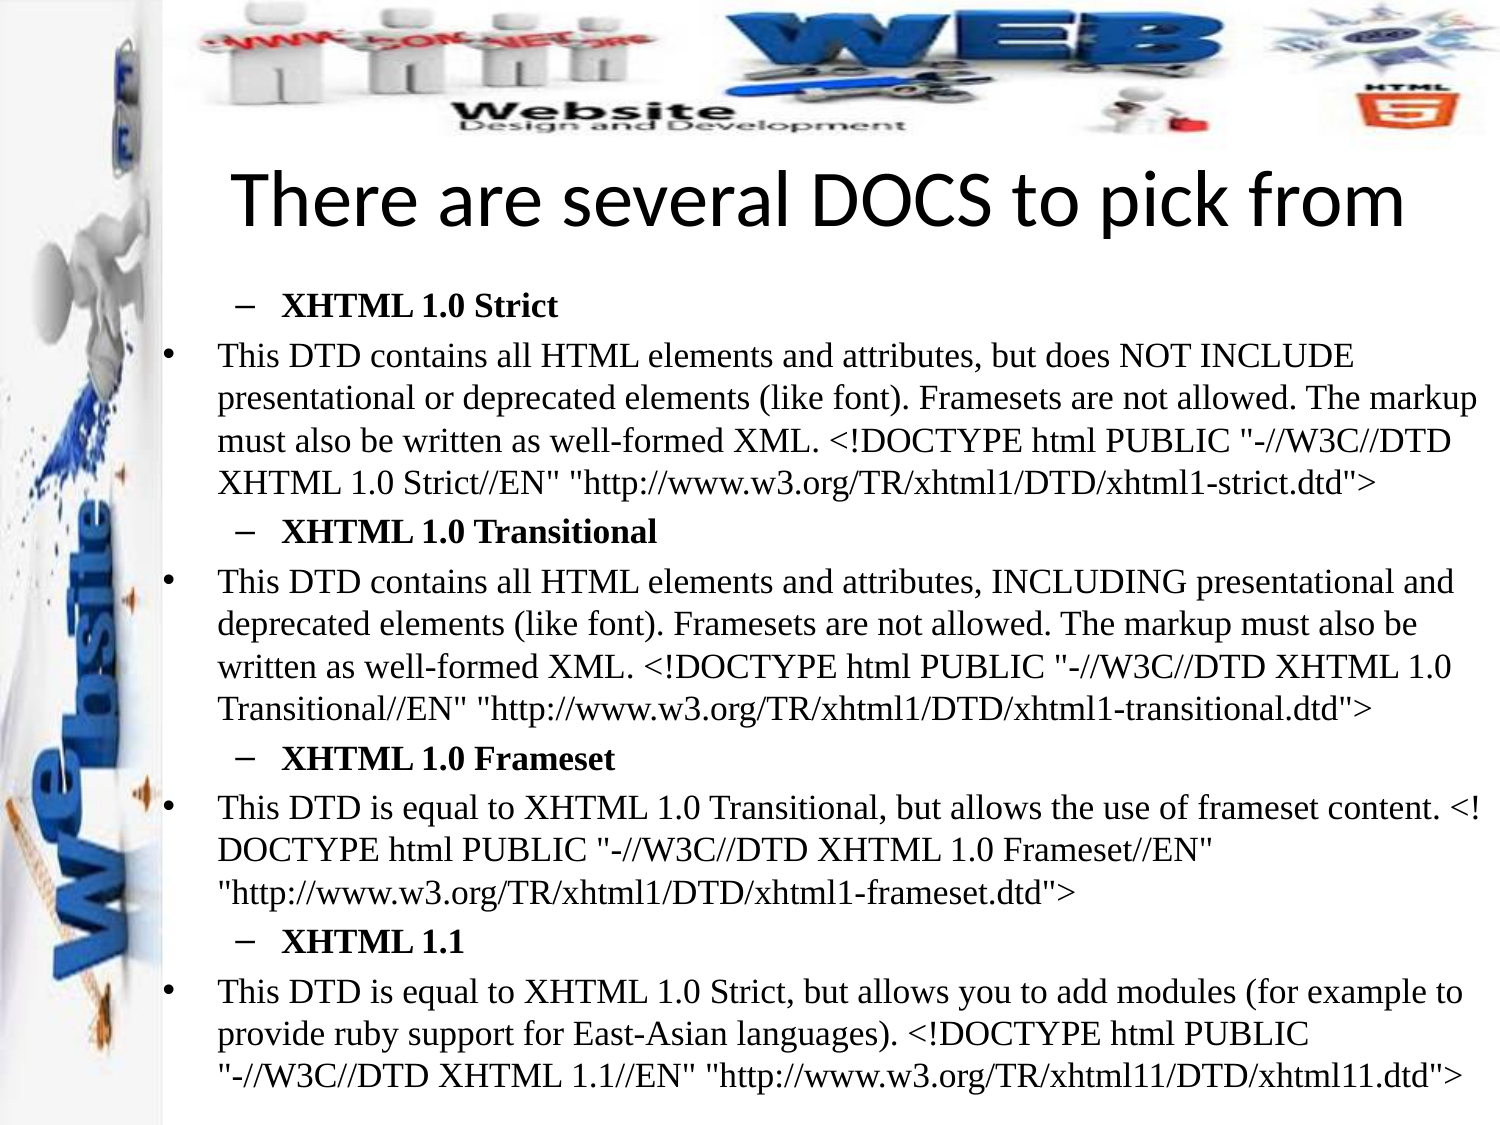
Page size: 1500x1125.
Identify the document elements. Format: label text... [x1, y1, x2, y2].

title There are several DOCS to pick from [144, 99, 1495, 288]
picture [0, 0, 1500, 1125]
list XHTML 1.0 Strict This DTD contains all HTML elements and attributes, but does NOT INCLUDE presentational or deprecated elements (like font). Framesets are not allowed. The markup must also be written as well-formed XML. <!DOCTYPE html PUBLIC "-//W3C//DTD XHTML 1.0 Strict//EN" "http://www.w3.org/TR/xhtml1/DTD/xhtml1-strict.dtd"> XHTML 1.0 Transitional This DTD contains all HTML elements and attributes, INCLUDING presentational and deprecated elements (like font). Framesets are not allowed. The markup must also be written as well-formed XML. <!DOCTYPE html PUBLIC "-//W3C//DTD XHTML 1.0 Transitional//EN" "http://www.w3.org/TR/xhtml1/DTD/xhtml1-transitional.dtd"> XHTML 1.0 Frameset This DTD is equal to XHTML 1.0 Transitional, but allows the use of frameset content. <!DOCTYPE html PUBLIC "-//W3C//DTD XHTML 1.0 Frameset//EN" "http://www.w3.org/TR/xhtml1/DTD/xhtml1-frameset.dtd"> XHTML 1.1 This DTD is equal to XHTML 1.0 Strict, but allows you to add modules (for example to provide ruby support for East-Asian languages). <!DOCTYPE html PUBLIC "-//W3C//DTD XHTML 1.1//EN" "http://www.w3.org/TR/xhtml11/DTD/xhtml11.dtd"> [147, 275, 1498, 1125]
